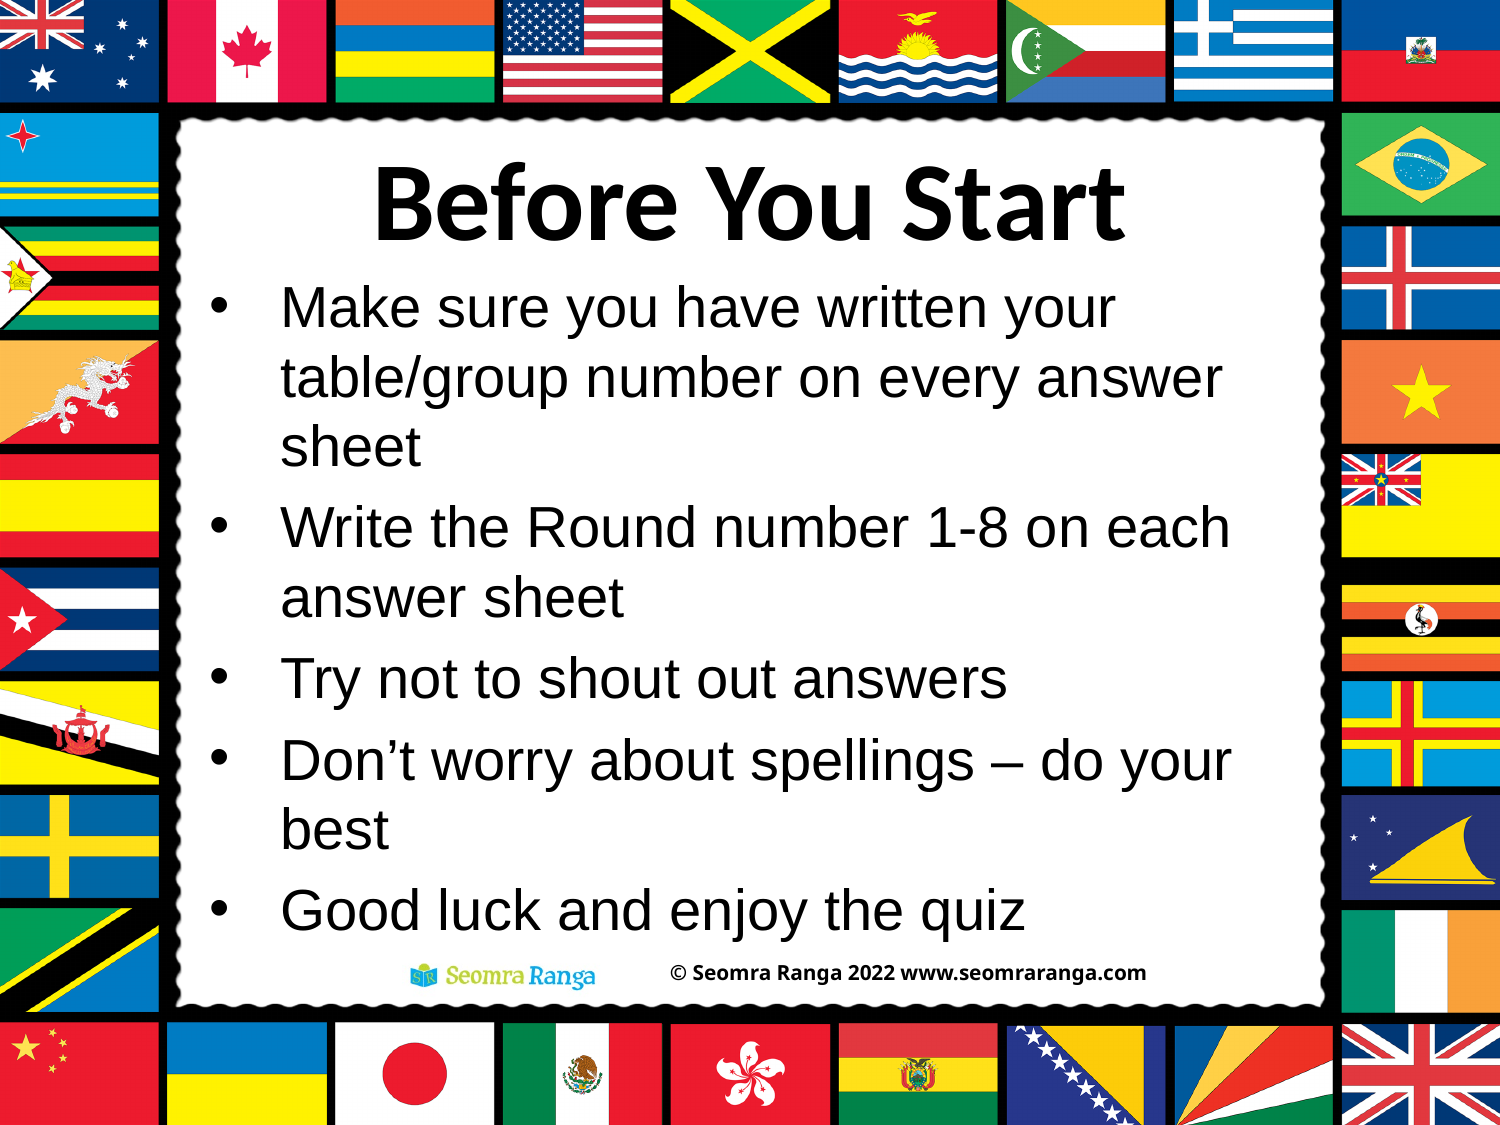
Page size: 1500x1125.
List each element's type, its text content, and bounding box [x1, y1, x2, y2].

picture [10, 122, 36, 150]
title Before You Start [183, 101, 1317, 290]
picture [0, 0, 1500, 1125]
list Make sure you have written your table/group number on every answer sheet Write the Round number 1-8 on each answer sheet Try not to shout out answers Don’t worry about spellings – do your best Good luck and enjoy the quiz [194, 261, 1306, 953]
text_box © Seomra Ranga 2022 www.seomraranga.com [631, 953, 1187, 993]
